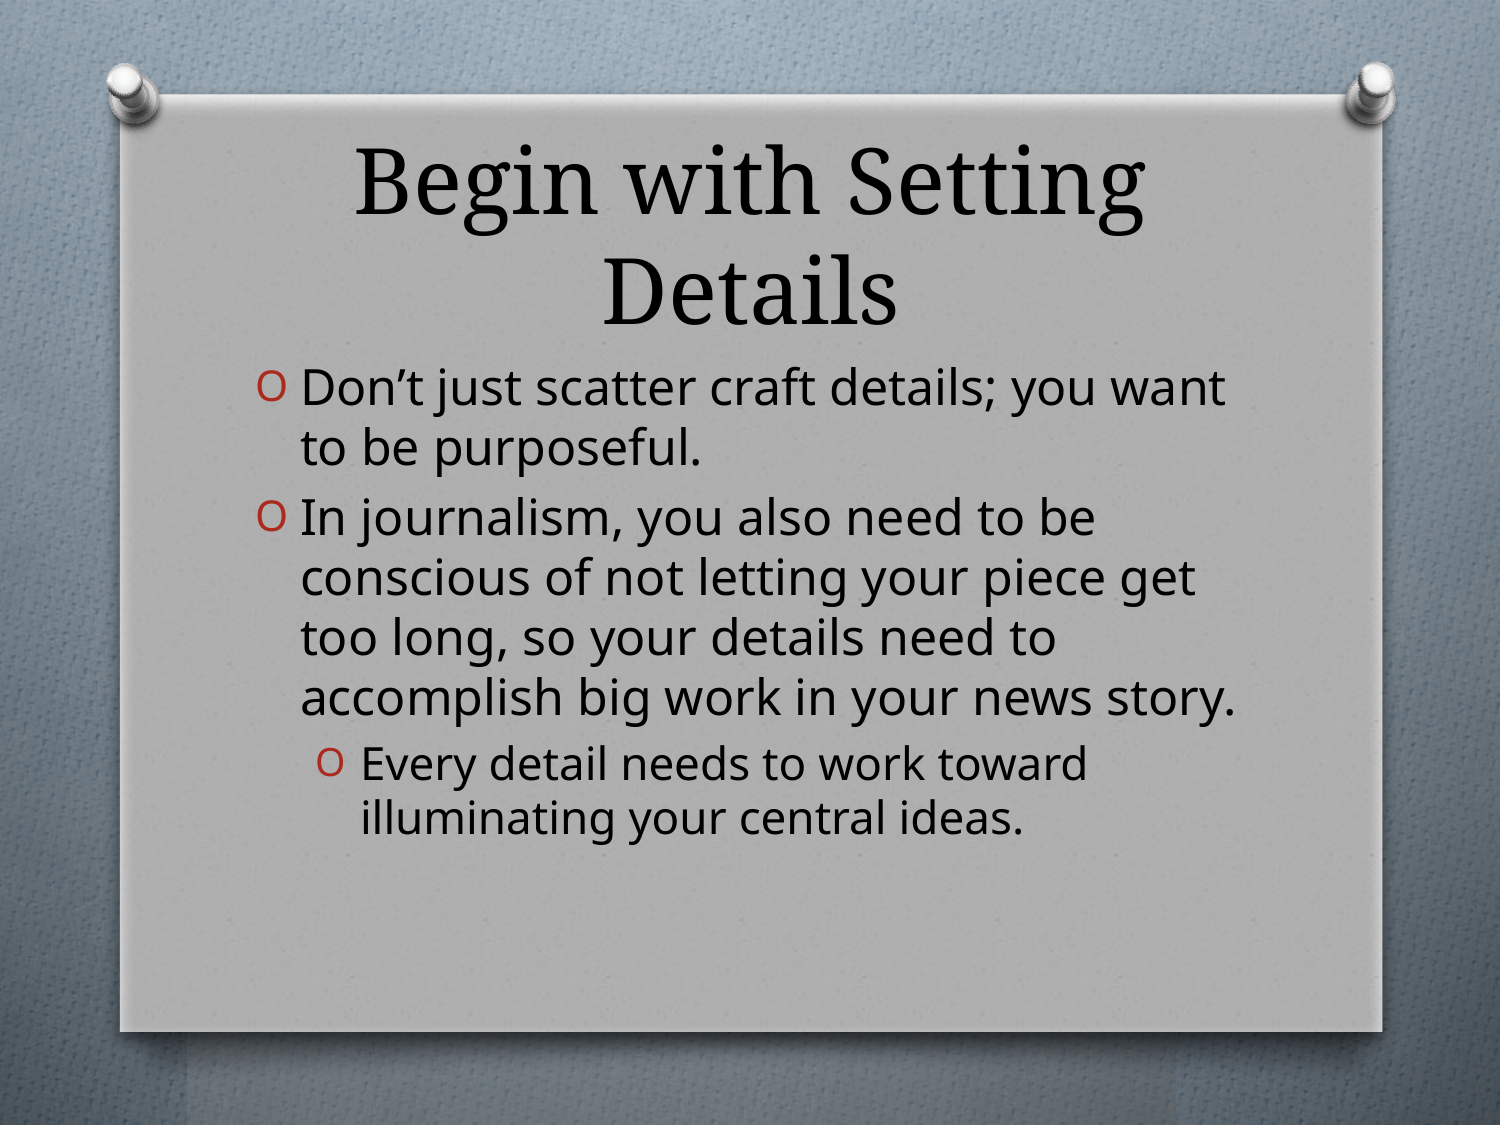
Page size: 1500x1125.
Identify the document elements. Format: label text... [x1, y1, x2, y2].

picture [1317, 35, 1439, 156]
picture [75, 29, 198, 153]
title Begin with Setting Details [179, 134, 1323, 332]
list Don’t just scatter craft details; you want to be purposeful. In journalism, you also need to be conscious of not letting your piece get too long, so your details need to accomplish big work in your news story. Every detail needs to work toward illuminating your central ideas. [240, 347, 1257, 939]
